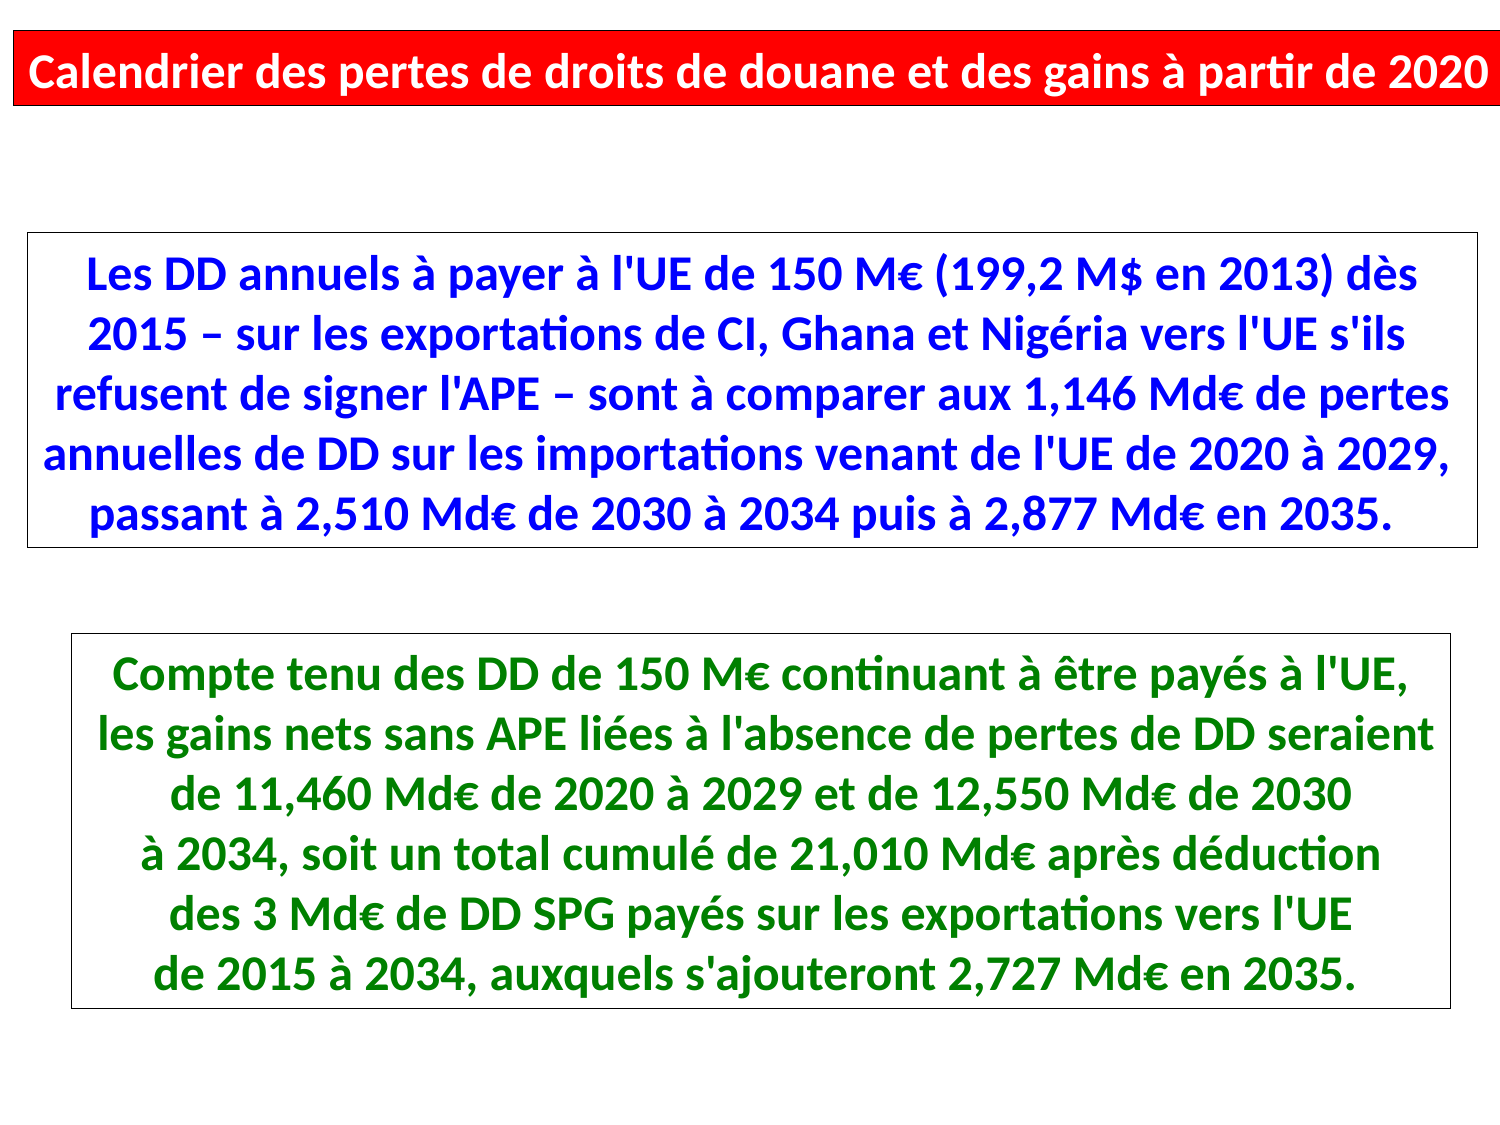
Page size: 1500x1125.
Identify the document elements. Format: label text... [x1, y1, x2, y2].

text_box Calendrier des pertes de droits de douane et des gains à partir de 2020 [13, 30, 1500, 106]
text_box Compte tenu des DD de 150 M€ continuant à être payés à l'UE, les gains nets sans APE liées à l'absence de pertes de DD seraient de 11,460 Md€ de 2020 à 2029 et de 12,550 Md€ de 2030 à 2034, soit un total cumulé de 21,010 Md€ après déduction des 3 Md€ de DD SPG payés sur les exportations vers l'UE de 2015 à 2034, auxquels s'ajouteront 2,727 Md€ en 2035. [71, 633, 1451, 1009]
text_box Les DD annuels à payer à l'UE de 150 M€ (199,2 M$ en 2013) dès 2015 – sur les exportations de CI, Ghana et Nigéria vers l'UE s'ils refusent de signer l'APE – sont à comparer aux 1,146 Md€ de pertes annuelles de DD sur les importations venant de l'UE de 2020 à 2029, passant à 2,510 Md€ de 2030 à 2034 puis à 2,877 Md€ en 2035. [27, 232, 1478, 548]
